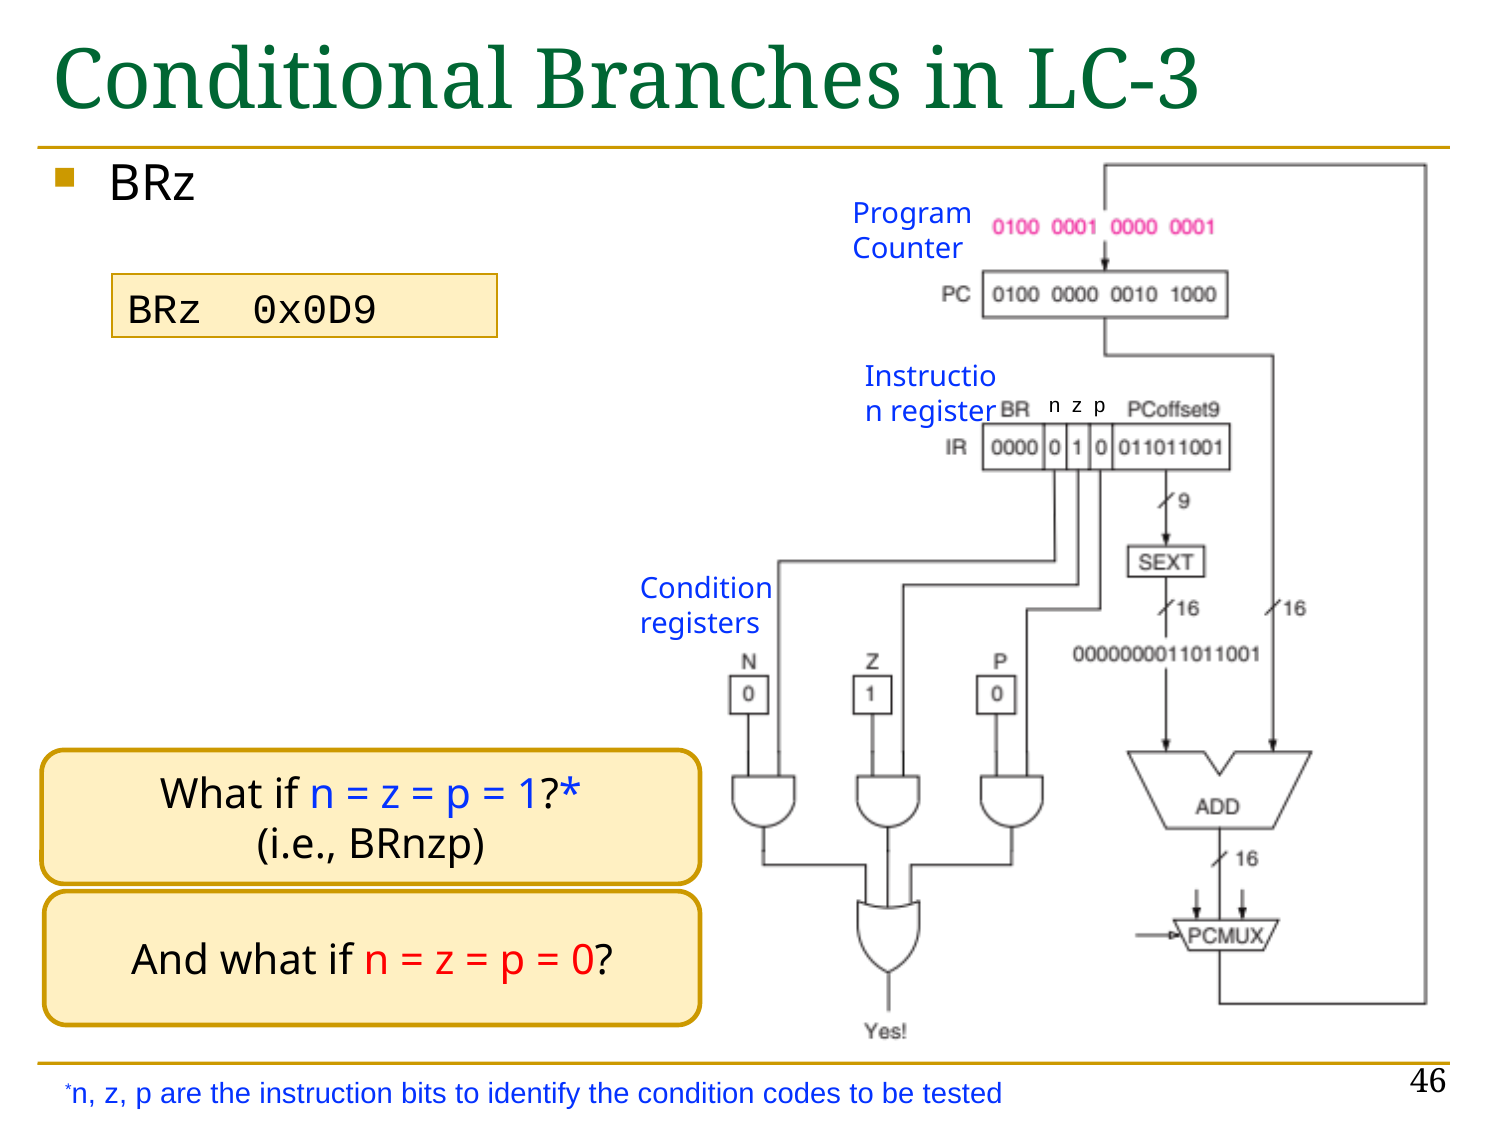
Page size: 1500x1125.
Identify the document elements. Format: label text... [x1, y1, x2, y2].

slide_number 46 [1111, 1036, 1462, 1112]
text_box BRz 0x0D9 [112, 274, 498, 338]
title Conditional Branches in LC-3 [37, 0, 1450, 149]
text_box *n, z, p are the instruction bits to identify the condition codes to be tested [50, 1067, 1019, 1117]
text_box And what if n = z = p = 0? [42, 888, 619, 1028]
list BRz [37, 149, 1450, 1063]
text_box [624, 153, 1434, 1052]
text_box What if n = z = p = 1?* (i.e., BRnzp) [39, 747, 619, 886]
